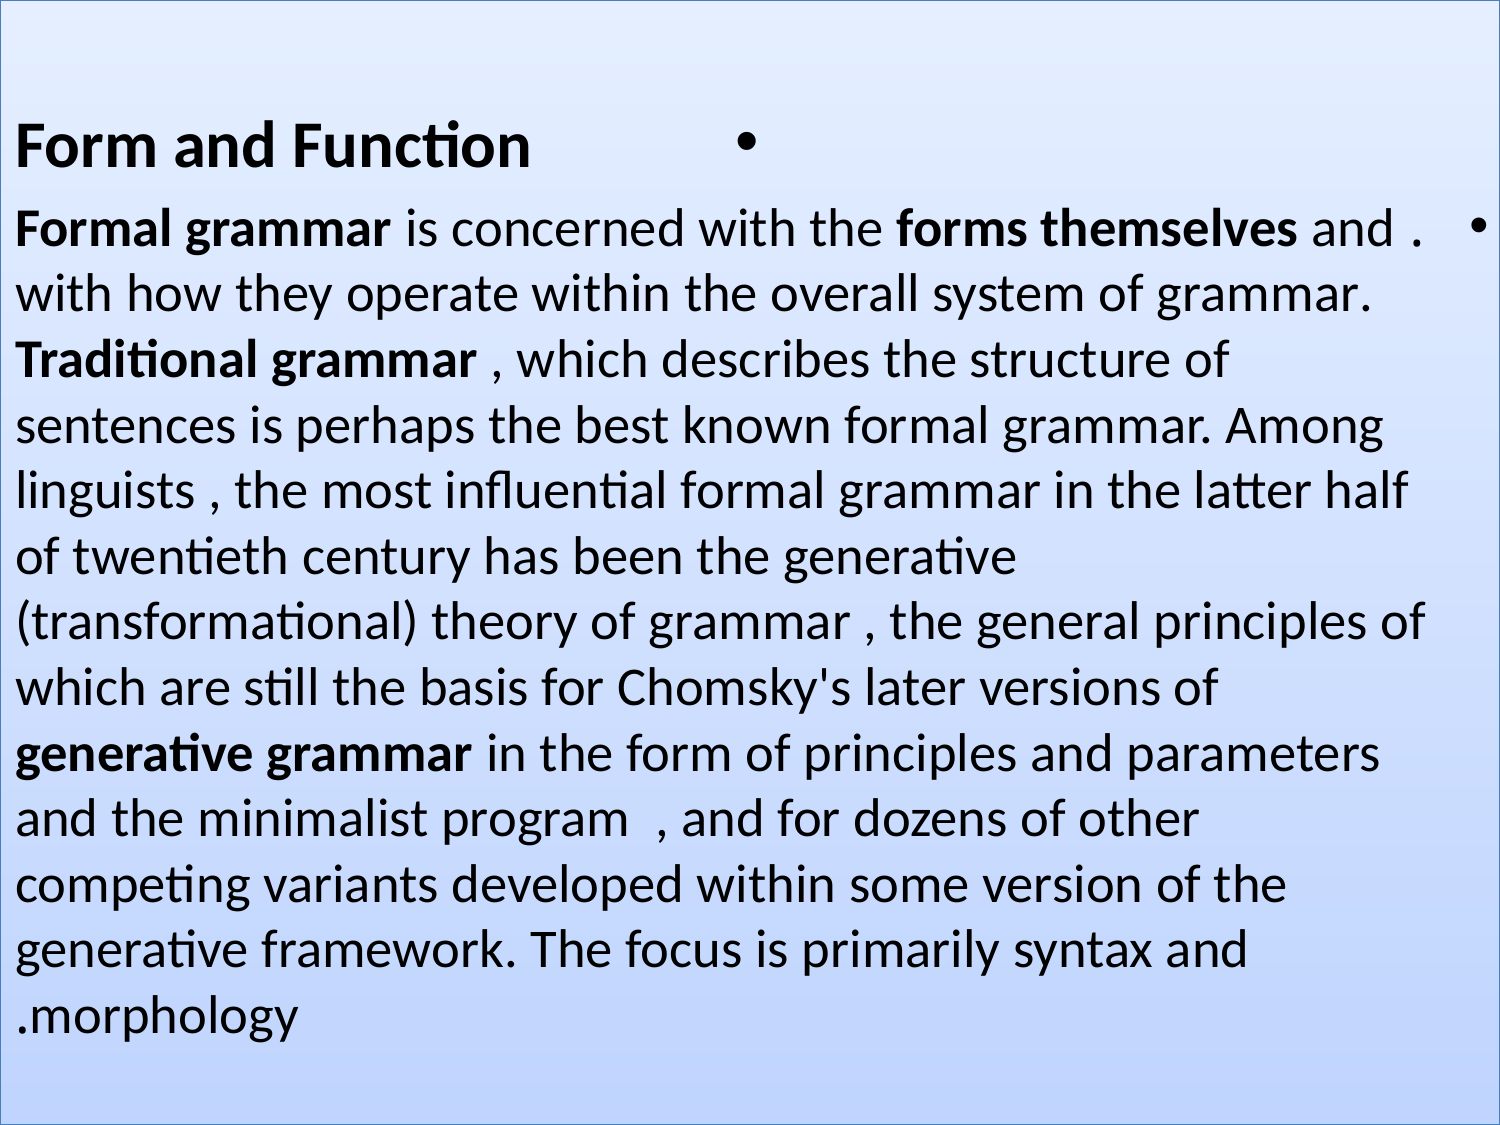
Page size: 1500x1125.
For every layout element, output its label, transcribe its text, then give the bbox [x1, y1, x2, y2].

list Form and Function . Formal grammar is concerned with the forms themselves and with how they operate within the overall system of grammar. Traditional grammar , which describes the structure of sentences is perhaps the best known formal grammar. Among linguists , the most influential formal grammar in the latter half of twentieth century has been the generative (transformational) theory of grammar , the general principles of which are still the basis for Chomsky's later versions of generative grammar in the form of principles and parameters and the minimalist program , and for dozens of other competing variants developed within some version of the generative framework. The focus is primarily syntax and morphology. [0, 0, 1500, 1125]
